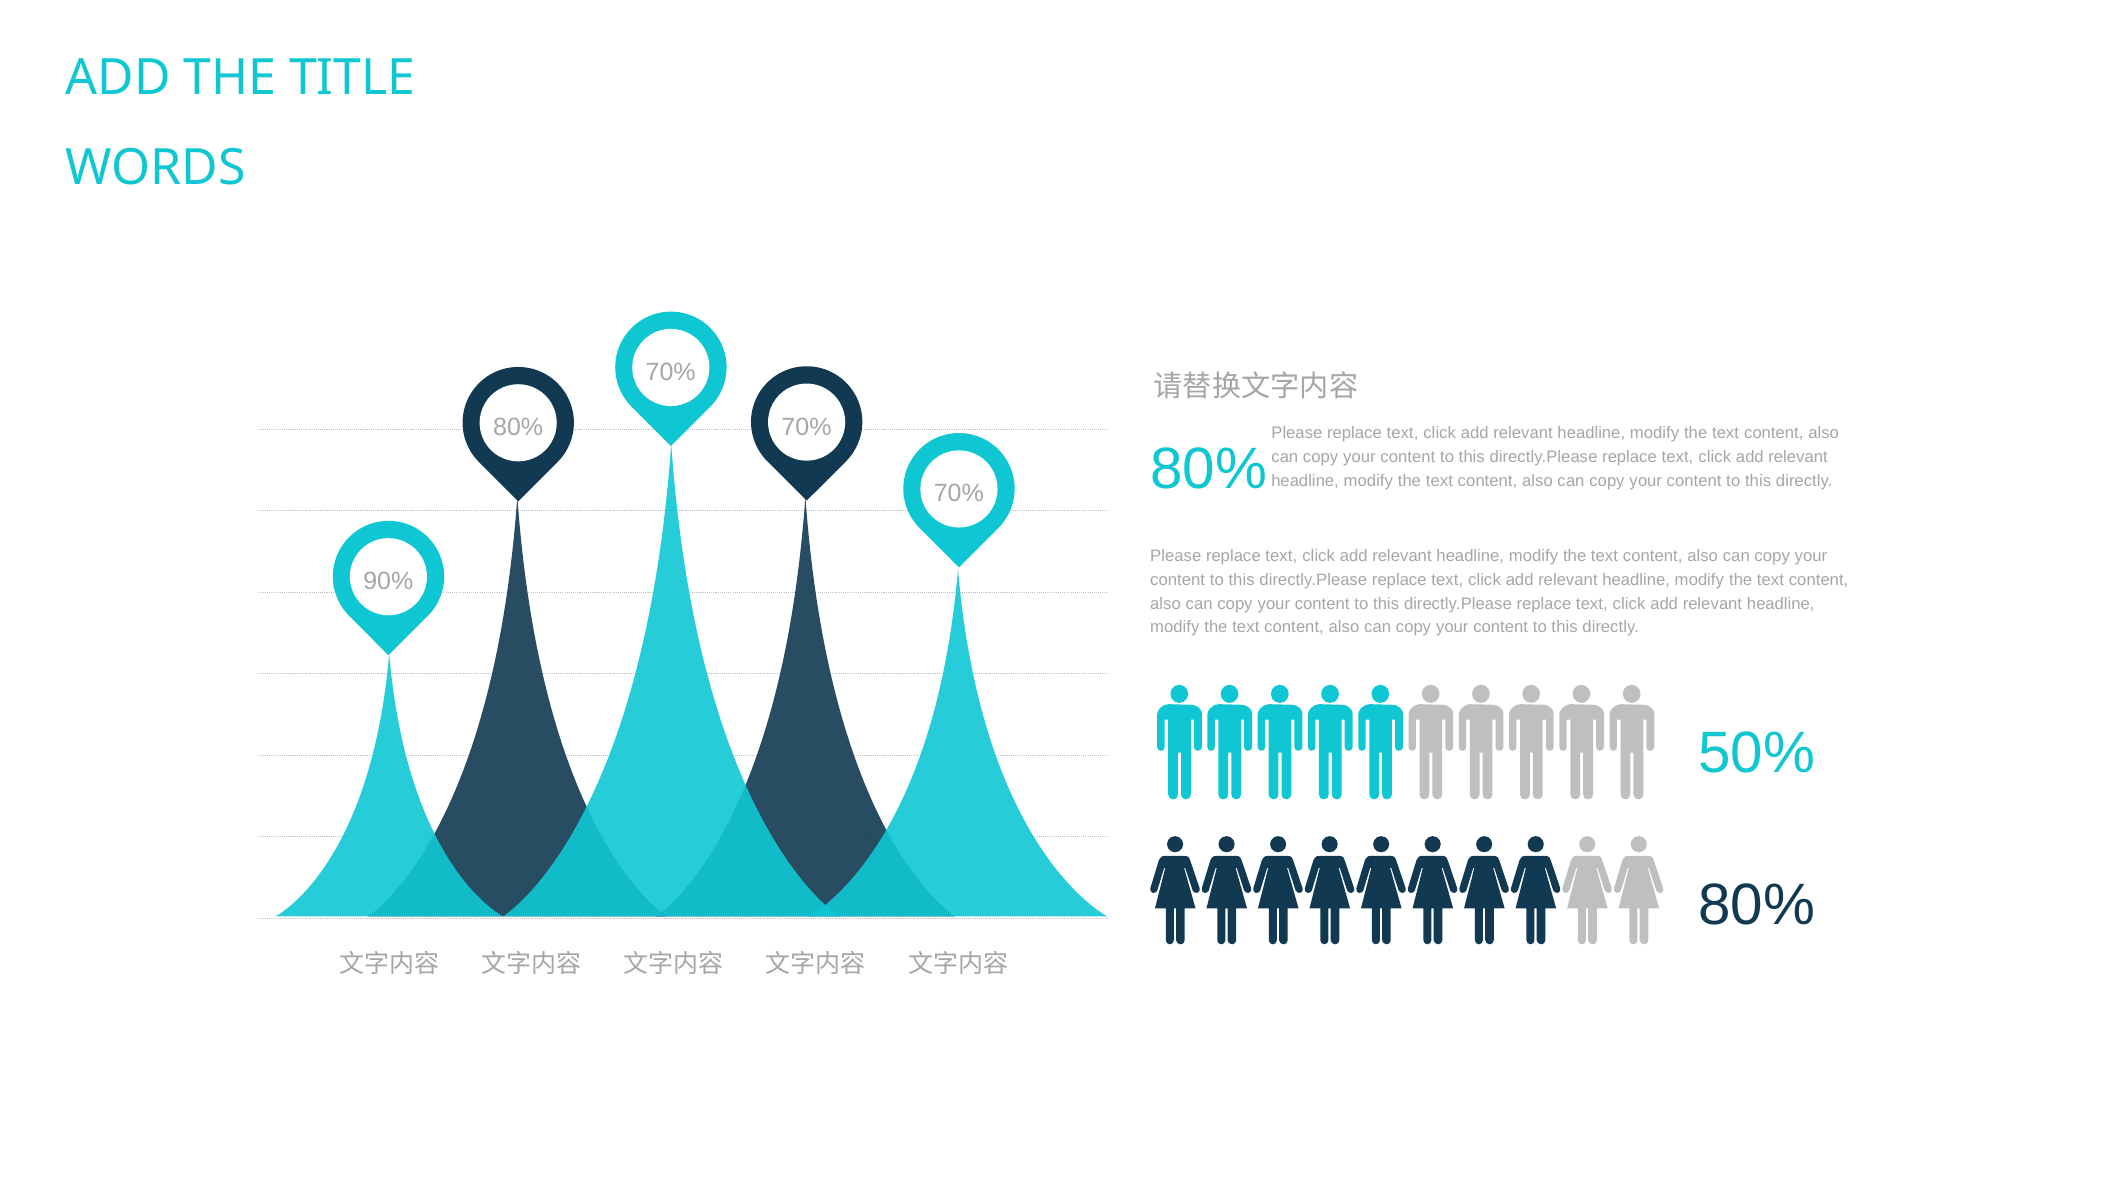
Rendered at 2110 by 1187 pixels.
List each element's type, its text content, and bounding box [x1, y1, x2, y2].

text_box 文字内容 [765, 941, 866, 978]
text_box 80% [1698, 852, 1816, 937]
text_box 80% [1150, 416, 1268, 501]
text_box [903, 433, 1015, 545]
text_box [615, 311, 727, 423]
text_box ADD THE TITLE WORDS [50, 7, 583, 202]
text_box 文字内容 [481, 941, 582, 978]
text_box 文字内容 [339, 941, 440, 978]
text_box 请替换文字内容 [1153, 360, 1463, 403]
text_box Please replace text, click add relevant headline, modify the text content, also can copy your content to this directly.Please replace text, click add relevant headline, modify the text content, also can copy your content to this directly.Please replace text, click add relevant headline, modify the text content, also can copy your content to this directly. [1150, 540, 1850, 637]
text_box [462, 366, 574, 479]
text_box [1149, 836, 1664, 945]
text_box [750, 366, 863, 478]
text_box Please replace text, click add relevant headline, modify the text content, also can copy your content to this directly.Please replace text, click add relevant headline, modify the text content, also can copy your content to this directly. [1271, 417, 1850, 490]
text_box 50% [1698, 700, 1816, 785]
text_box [332, 520, 445, 633]
text_box 文字内容 [907, 941, 1009, 978]
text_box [1157, 684, 1655, 800]
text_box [258, 429, 1108, 919]
text_box 文字内容 [623, 941, 724, 978]
